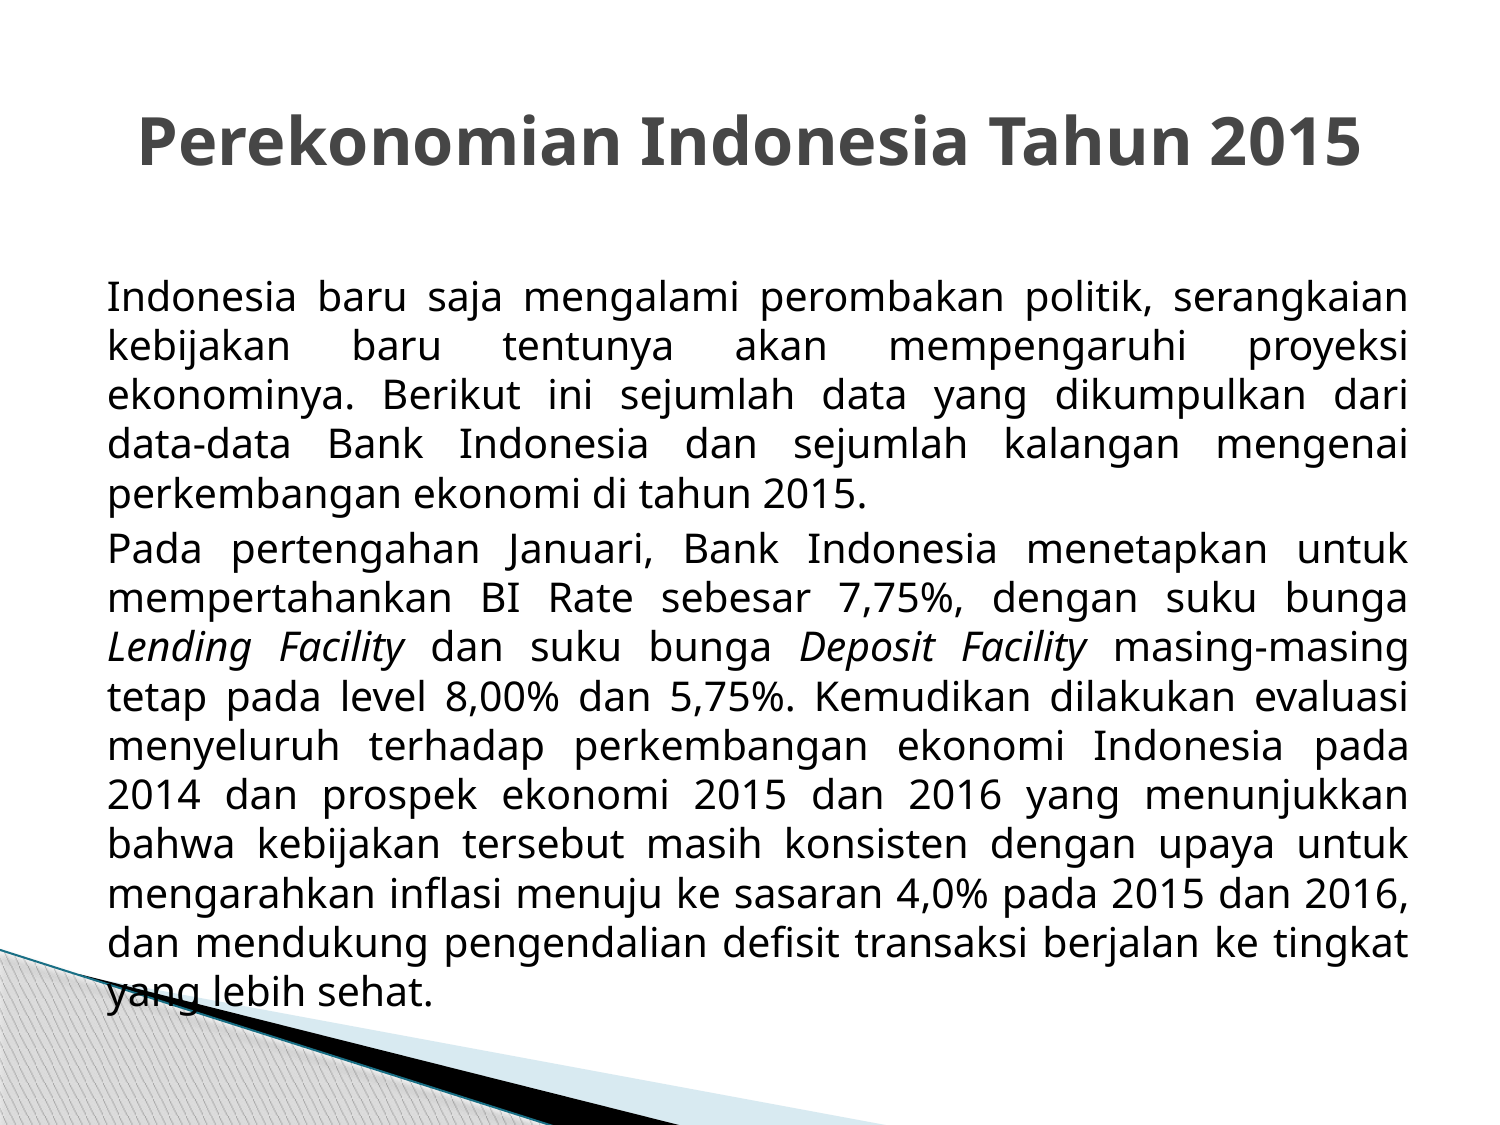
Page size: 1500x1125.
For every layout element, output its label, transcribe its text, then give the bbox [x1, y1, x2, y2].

title Perekonomian Indonesia Tahun 2015 [75, 45, 1425, 233]
list Indonesia baru saja mengalami perombakan politik, serangkaian kebijakan baru tentunya akan mempengaruhi proyeksi ekonominya. Berikut ini sejumlah data yang dikumpulkan dari data-data Bank Indonesia dan sejumlah kalangan mengenai perkembangan ekonomi di tahun 2015. Pada pertengahan Januari, Bank Indonesia menetapkan untuk mempertahankan BI Rate sebesar 7,75%, dengan suku bunga Lending Facility dan suku bunga Deposit Facility masing-masing tetap pada level 8,00% dan 5,75%. Kemudikan dilakukan evaluasi menyeluruh terhadap perkembangan ekonomi Indonesia pada 2014 dan prospek ekonomi 2015 dan 2016 yang menunjukkan bahwa kebijakan tersebut masih konsisten dengan upaya untuk mengarahkan inflasi menuju ke sasaran 4,0% pada 2015 dan 2016, dan mendukung pengendalian defisit transaksi berjalan ke tingkat yang lebih sehat. [75, 262, 1425, 1043]
